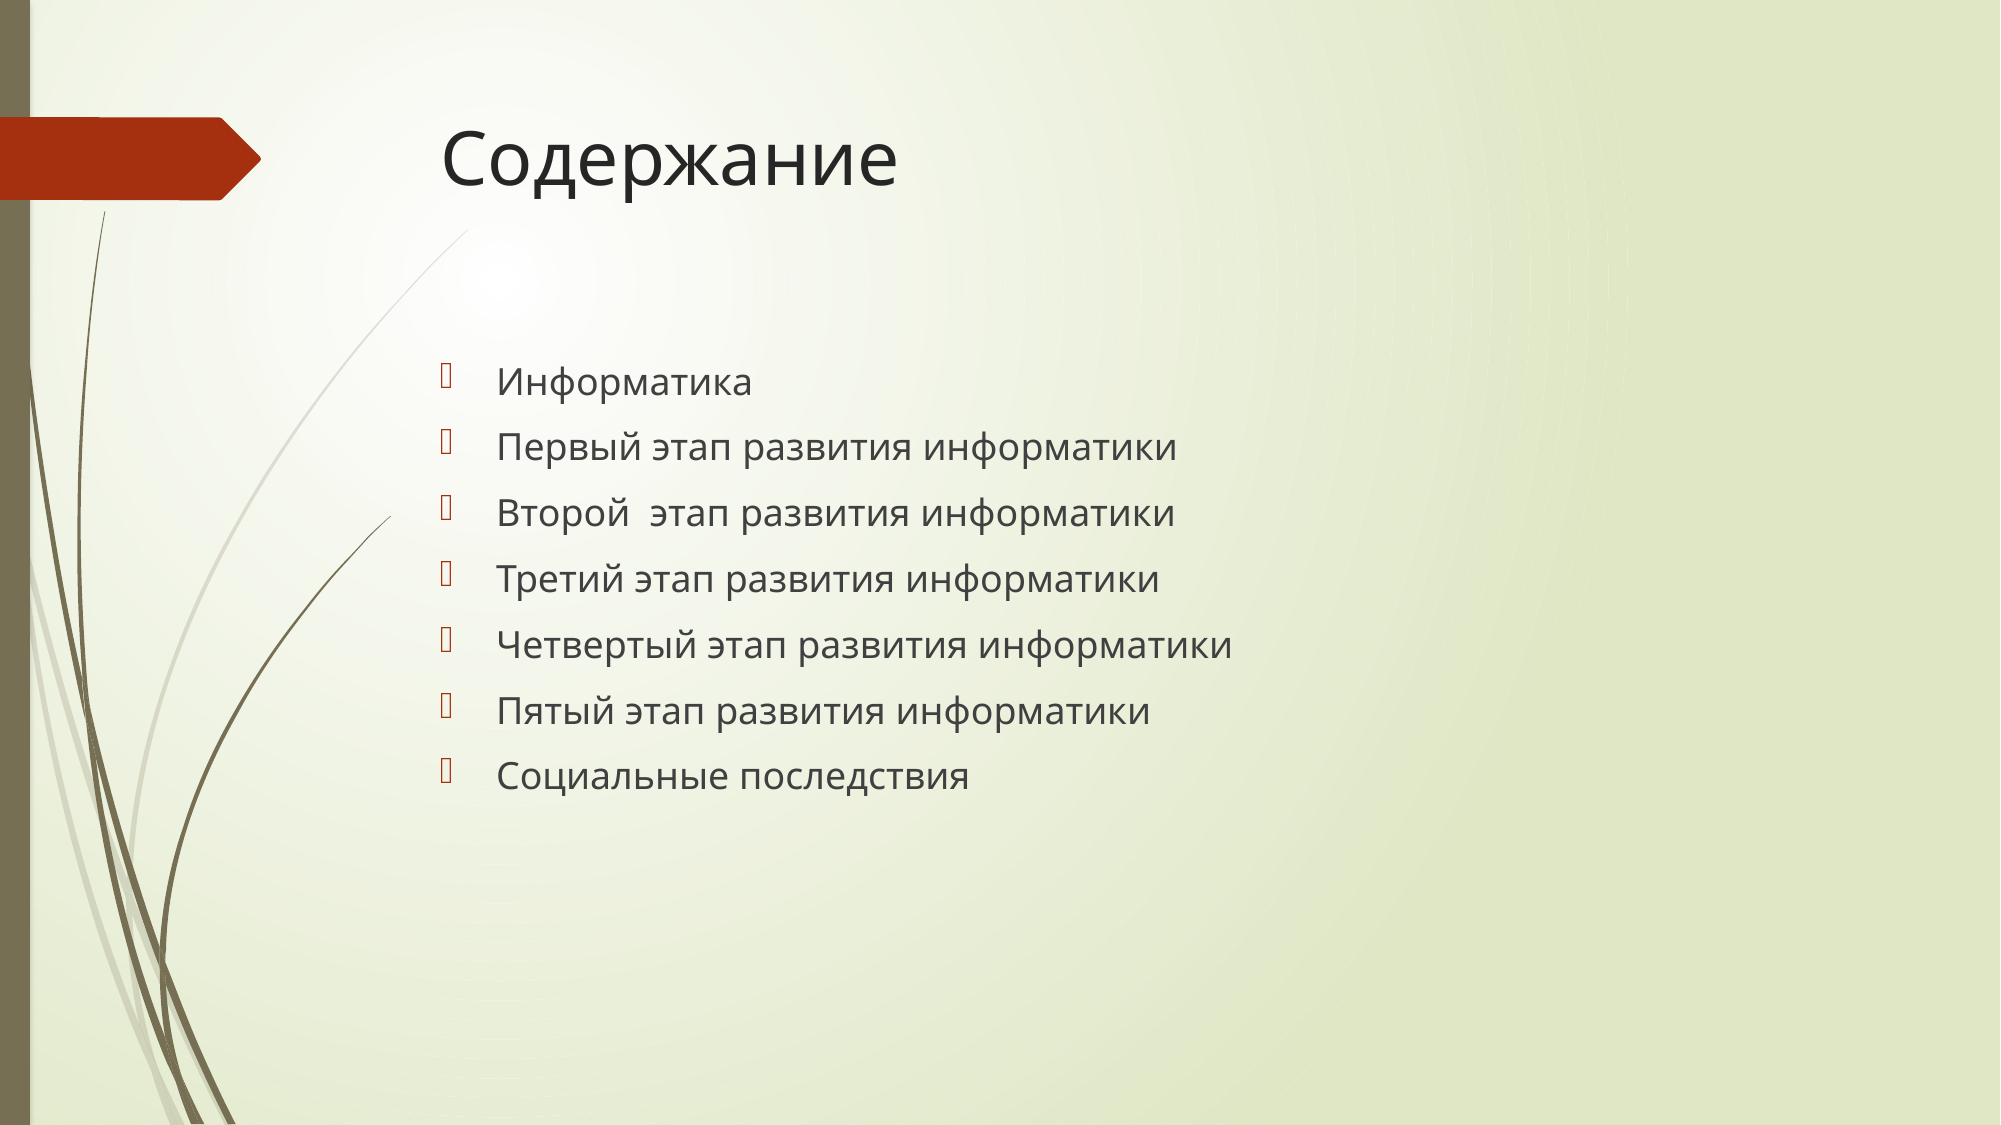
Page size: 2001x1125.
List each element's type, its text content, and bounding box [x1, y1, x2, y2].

list Информатика Первый этап развития информатики Второй этап развития информатики Третий этап развития информатики Четвертый этап развития информатики Пятый этап развития информатики Социальные последствия [424, 350, 1888, 970]
title Содержание [425, 102, 1888, 313]
